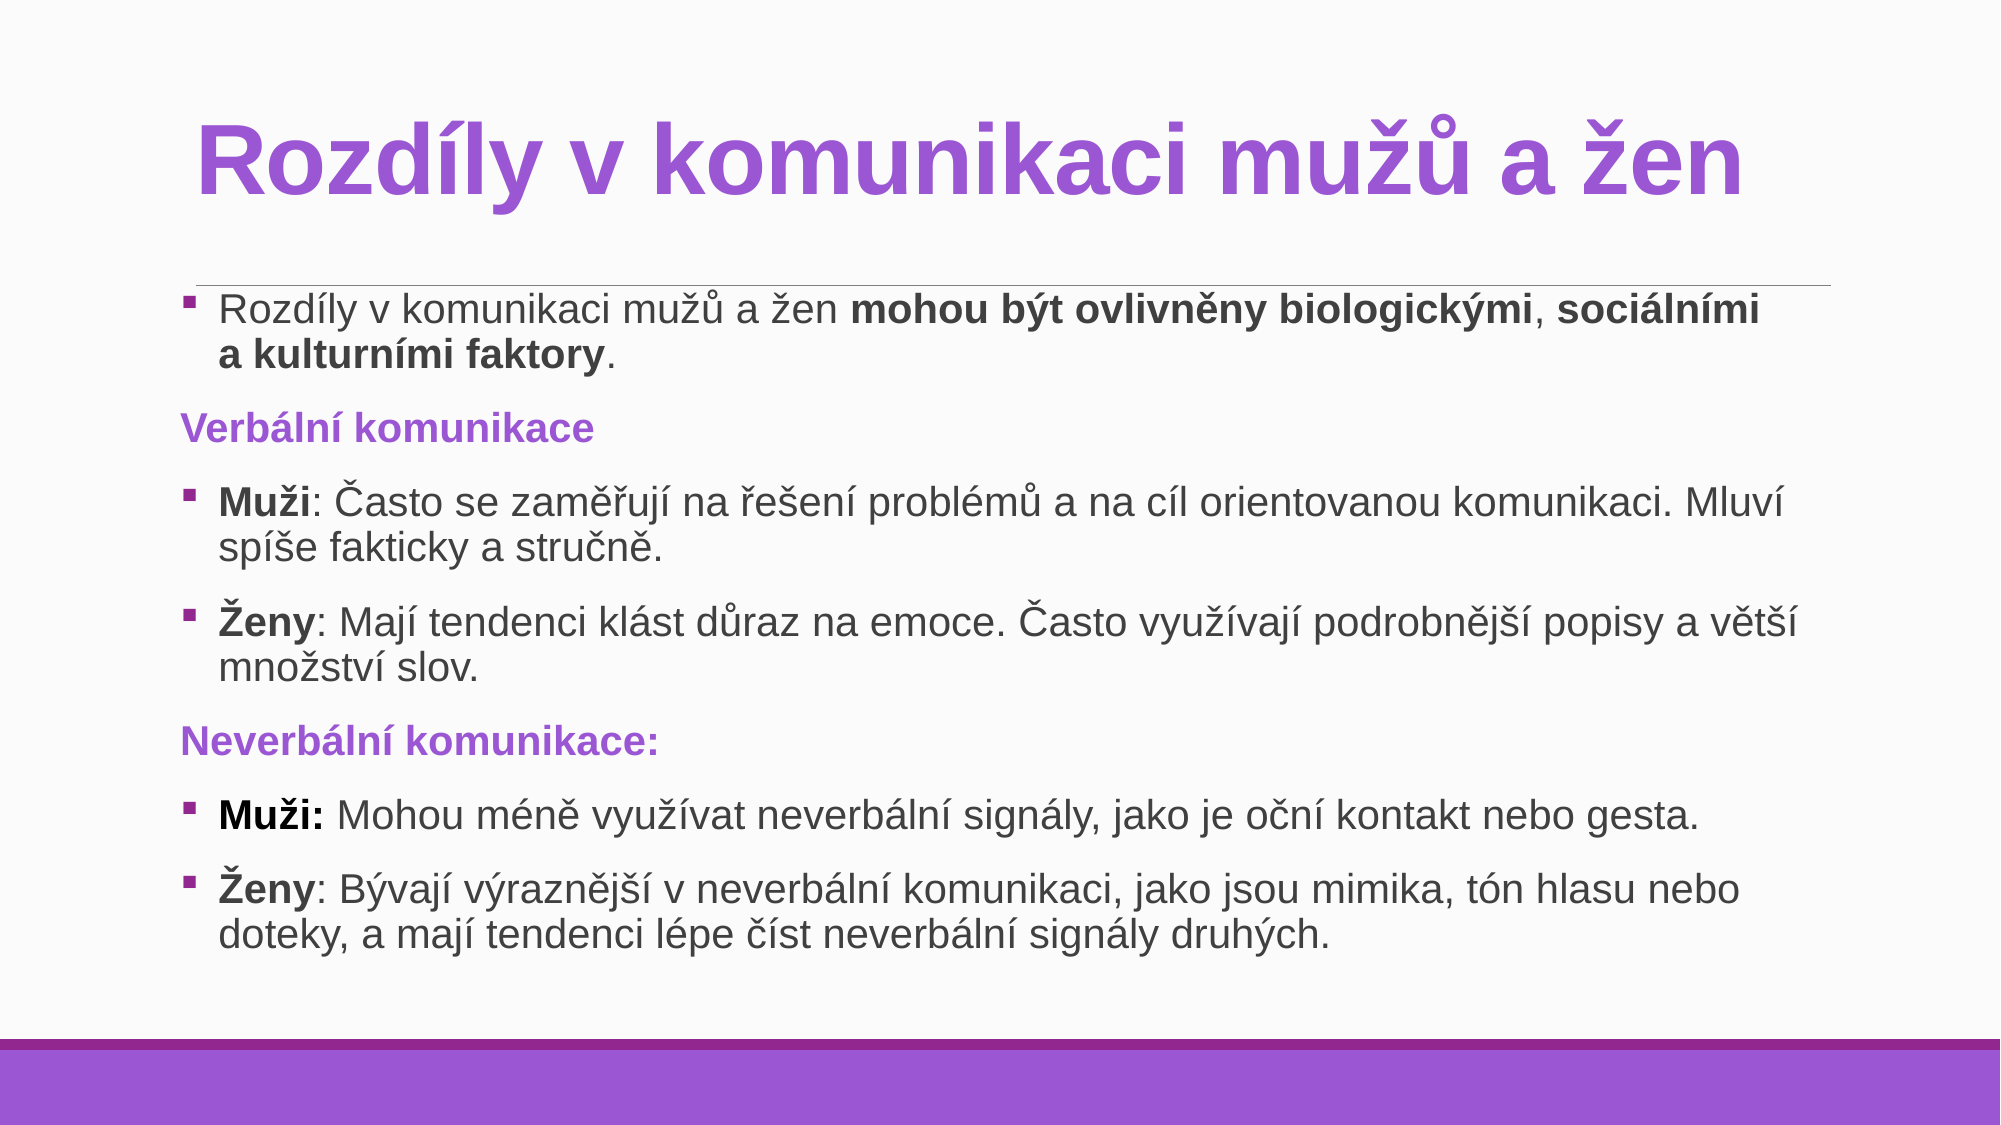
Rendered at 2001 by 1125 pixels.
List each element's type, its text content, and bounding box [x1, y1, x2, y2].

title Rozdíly v komunikaci mužů a žen [180, 47, 1830, 223]
list Rozdíly v komunikaci mužů a žen mohou být ovlivněny biologickými, sociálními a kulturními faktory. Verbální komunikace Muži: Často se zaměřují na řešení problémů a na cíl orientovanou komunikaci. Mluví spíše fakticky a stručně. Ženy: Mají tendenci klást důraz na emoce. Často využívají podrobnější popisy a větší množství slov. Neverbální komunikace: Muži: Mohou méně využívat neverbální signály, jako je oční kontakt nebo gesta. Ženy: Bývají výraznější v neverbální komunikaci, jako jsou mimika, tón hlasu nebo doteky, a mají tendenci lépe číst neverbální signály druhých. [180, 279, 1830, 1029]
